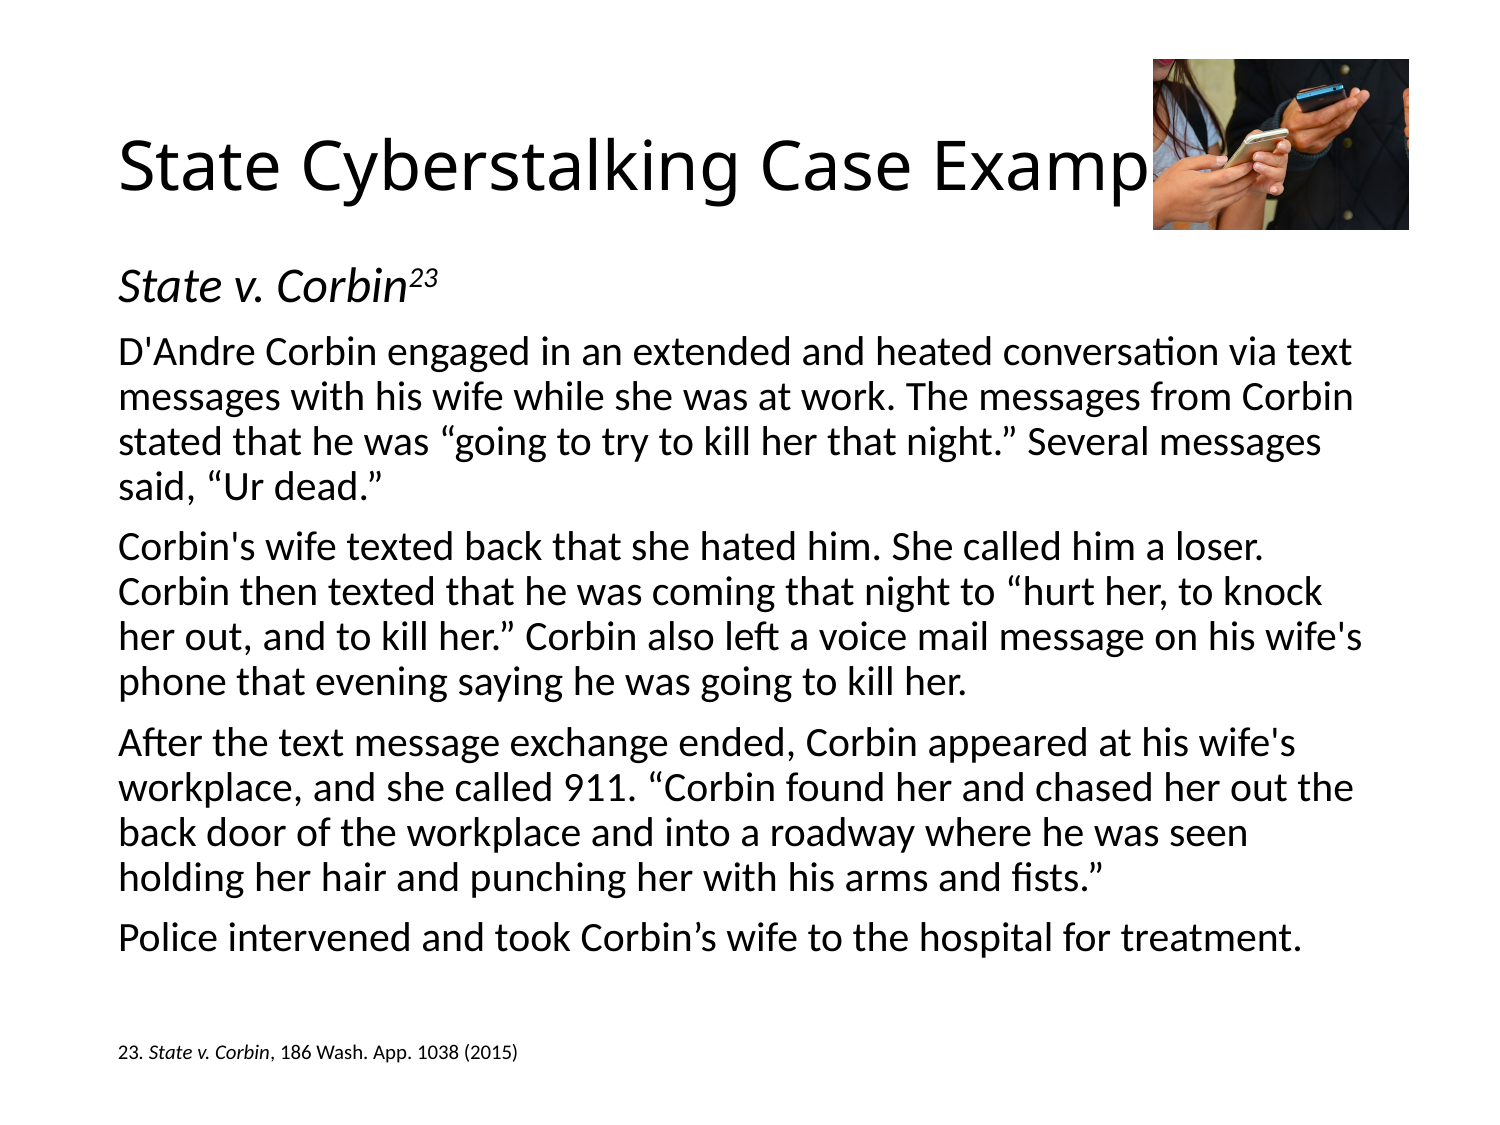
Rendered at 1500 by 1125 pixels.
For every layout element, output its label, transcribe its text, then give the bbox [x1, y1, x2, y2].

text_box 23. State v. Corbin, 186 Wash. App. 1038 (2015) [103, 1030, 1301, 1096]
title State Cyberstalking Case Example [102, 59, 1398, 251]
picture [1153, 59, 1409, 230]
list State v. Corbin23 D'Andre Corbin engaged in an extended and heated conversation via text messages with his wife while she was at work. The messages from Corbin stated that he was “going to try to kill her that night.” Several messages said, “Ur dead.” Corbin's wife texted back that she hated him. She called him a loser. Corbin then texted that he was coming that night to “hurt her, to knock her out, and to kill her.” Corbin also left a voice mail message on his wife's phone that evening saying he was going to kill her. After the text message exchange ended, Corbin appeared at his wife's workplace, and she called 911. “Corbin found her and chased her out the back door of the workplace and into a roadway where he was seen holding her hair and punching her with his arms and fists.” Police intervened and took Corbin’s wife to the hospital for treatment. [102, 251, 1398, 966]
